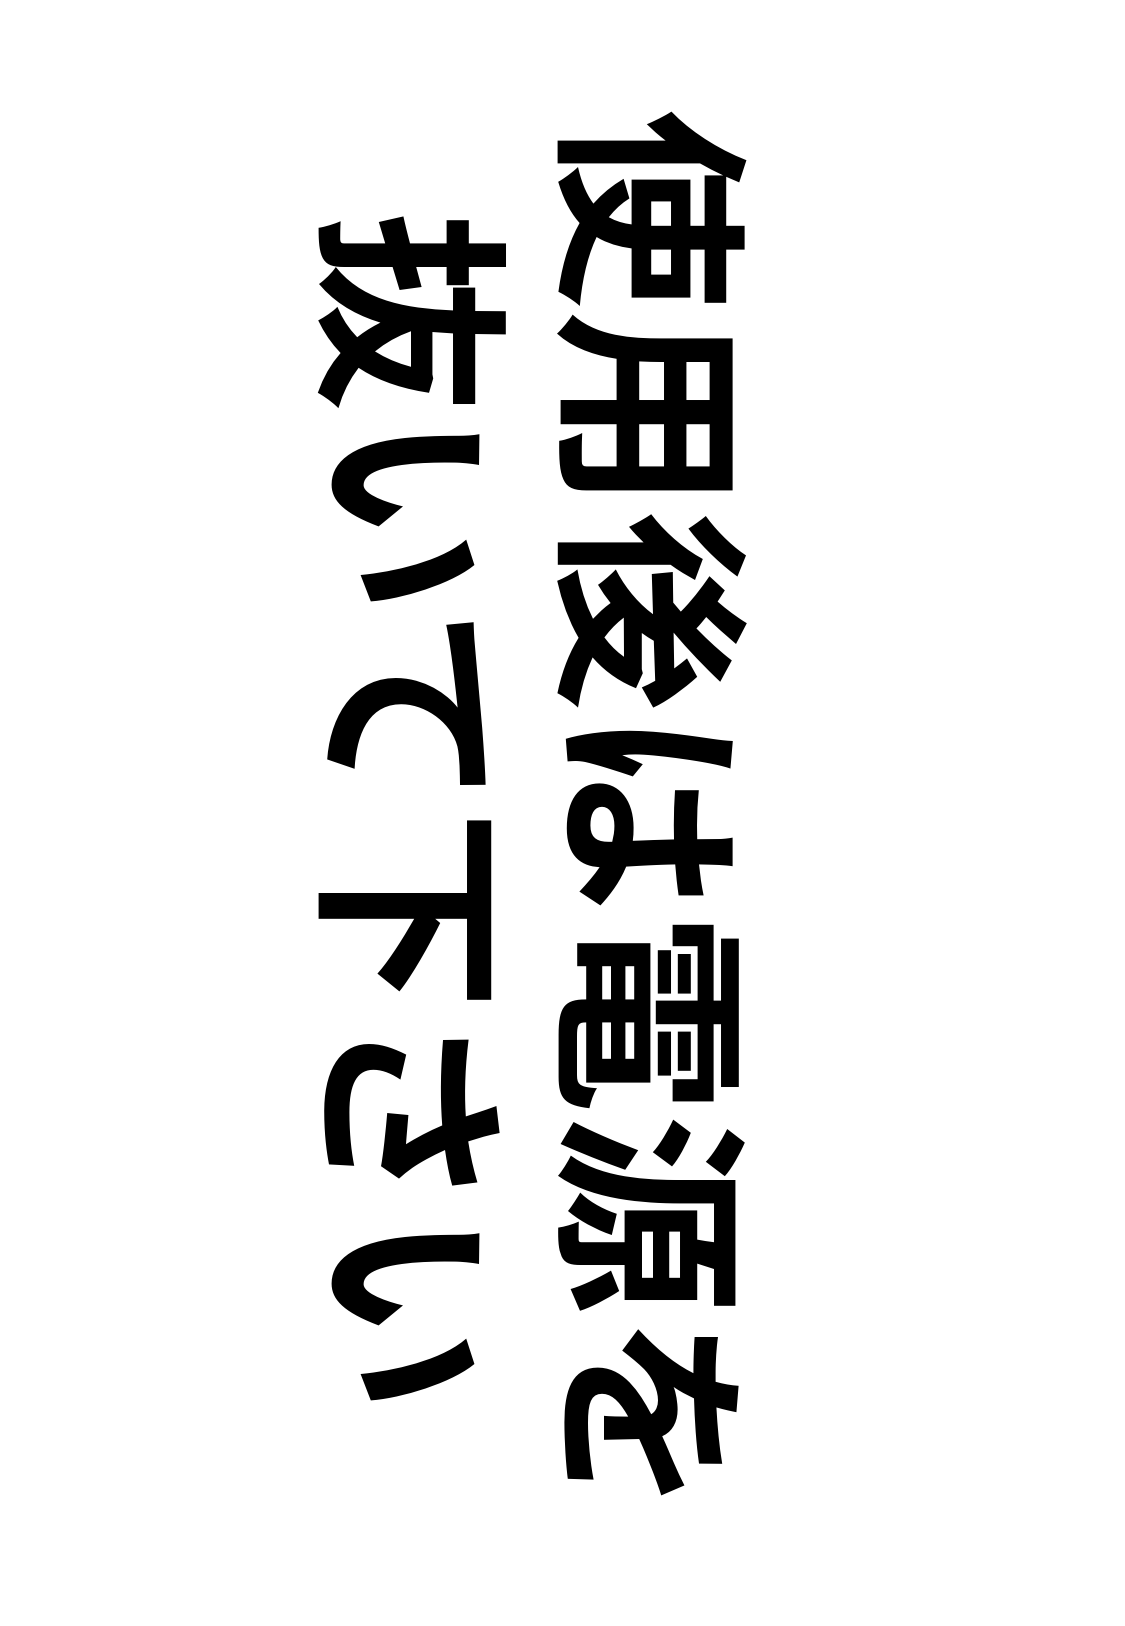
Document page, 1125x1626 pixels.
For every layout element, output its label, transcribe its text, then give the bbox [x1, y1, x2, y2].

text_box 使用後は電源を 抜いて下さい [289, 0, 805, 1625]
